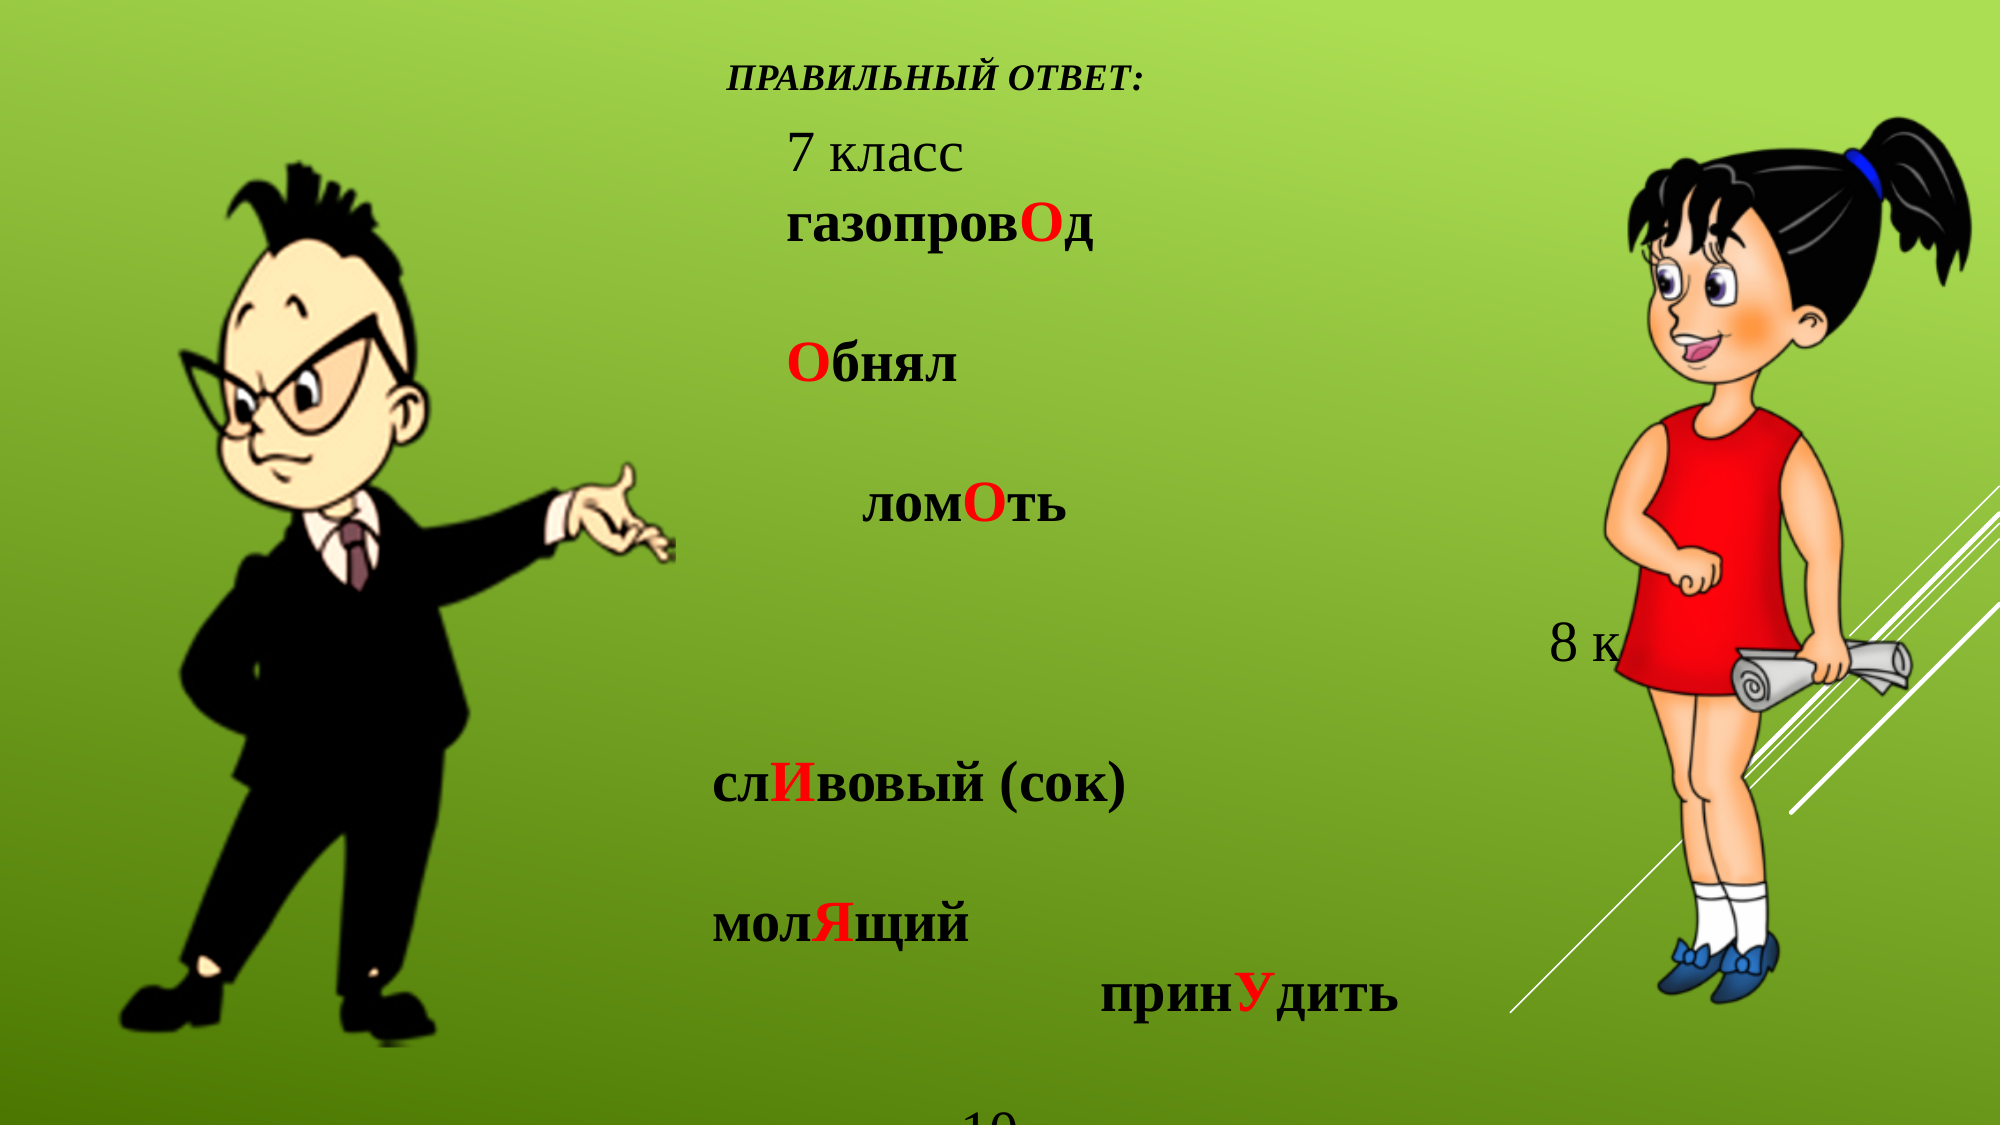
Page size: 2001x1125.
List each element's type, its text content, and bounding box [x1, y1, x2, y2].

picture [67, 124, 698, 1067]
text_box ПРАВИЛЬНЫЙ ОТВЕТ: [697, 45, 1184, 106]
text_box 7 класс газопровОд Обнял ломОть 8 класс слИвовый (сок) молЯщий принУдить 10 мизЕрный пЕрчить фенОмен [697, 106, 1784, 1125]
picture [1598, 113, 1981, 1015]
